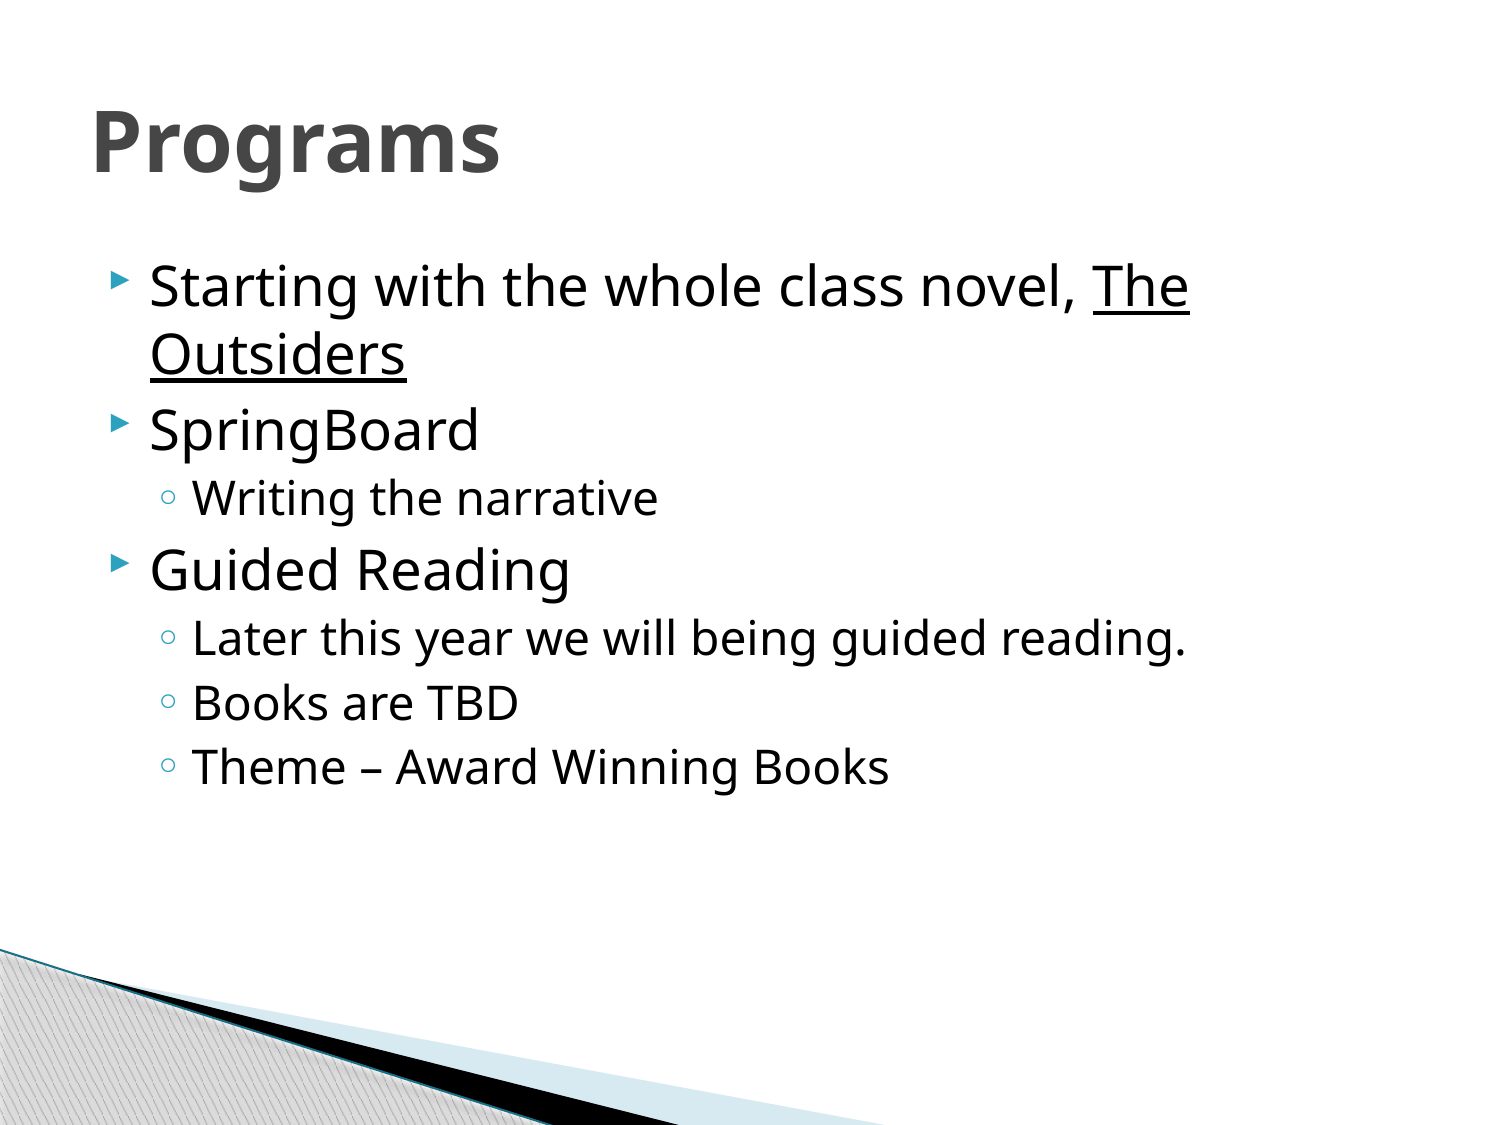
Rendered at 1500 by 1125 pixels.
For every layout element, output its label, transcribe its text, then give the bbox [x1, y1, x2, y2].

list Starting with the whole class novel, The Outsiders SpringBoard Writing the narrative Guided Reading Later this year we will being guided reading. Books are TBD Theme – Award Winning Books [75, 243, 1250, 986]
title Programs [75, 45, 1425, 233]
